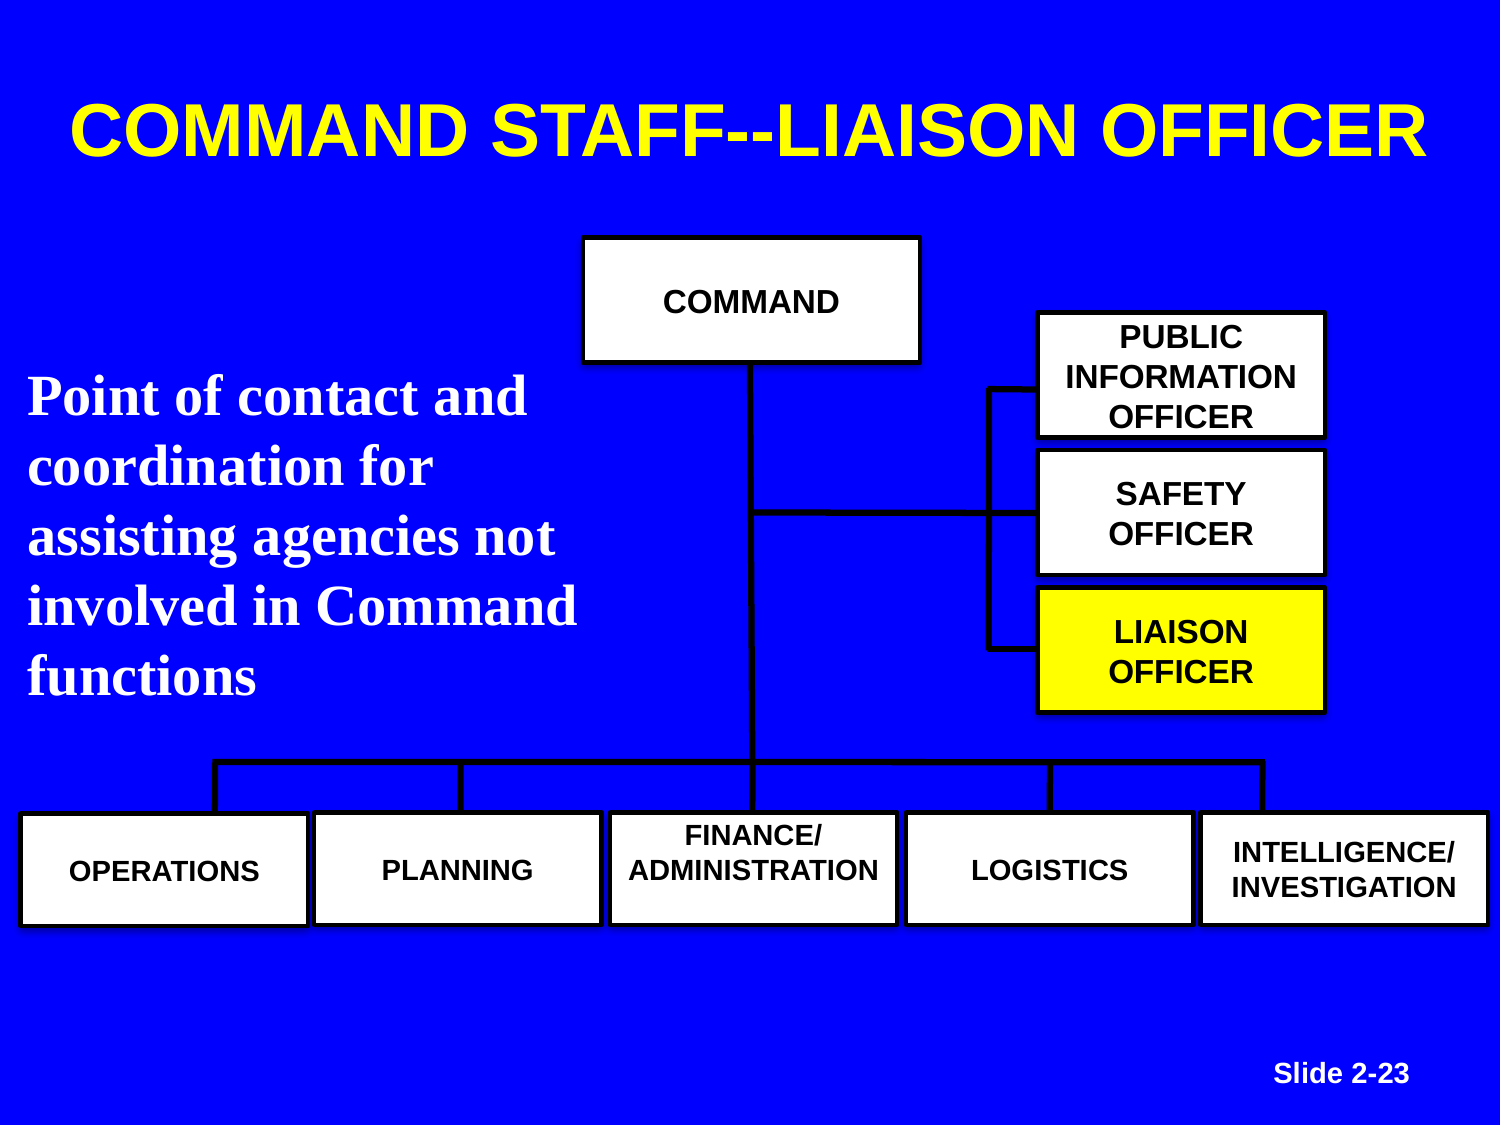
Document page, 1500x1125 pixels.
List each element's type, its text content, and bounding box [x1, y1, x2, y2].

slide_number Slide 2-23 [1074, 1046, 1426, 1125]
text_box COMMAND STAFF--LIAISON OFFICER [37, 73, 1463, 179]
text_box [20, 237, 1326, 927]
text_box INTELLIGENCE/ INVESTIGATION [1329, 810, 1490, 927]
